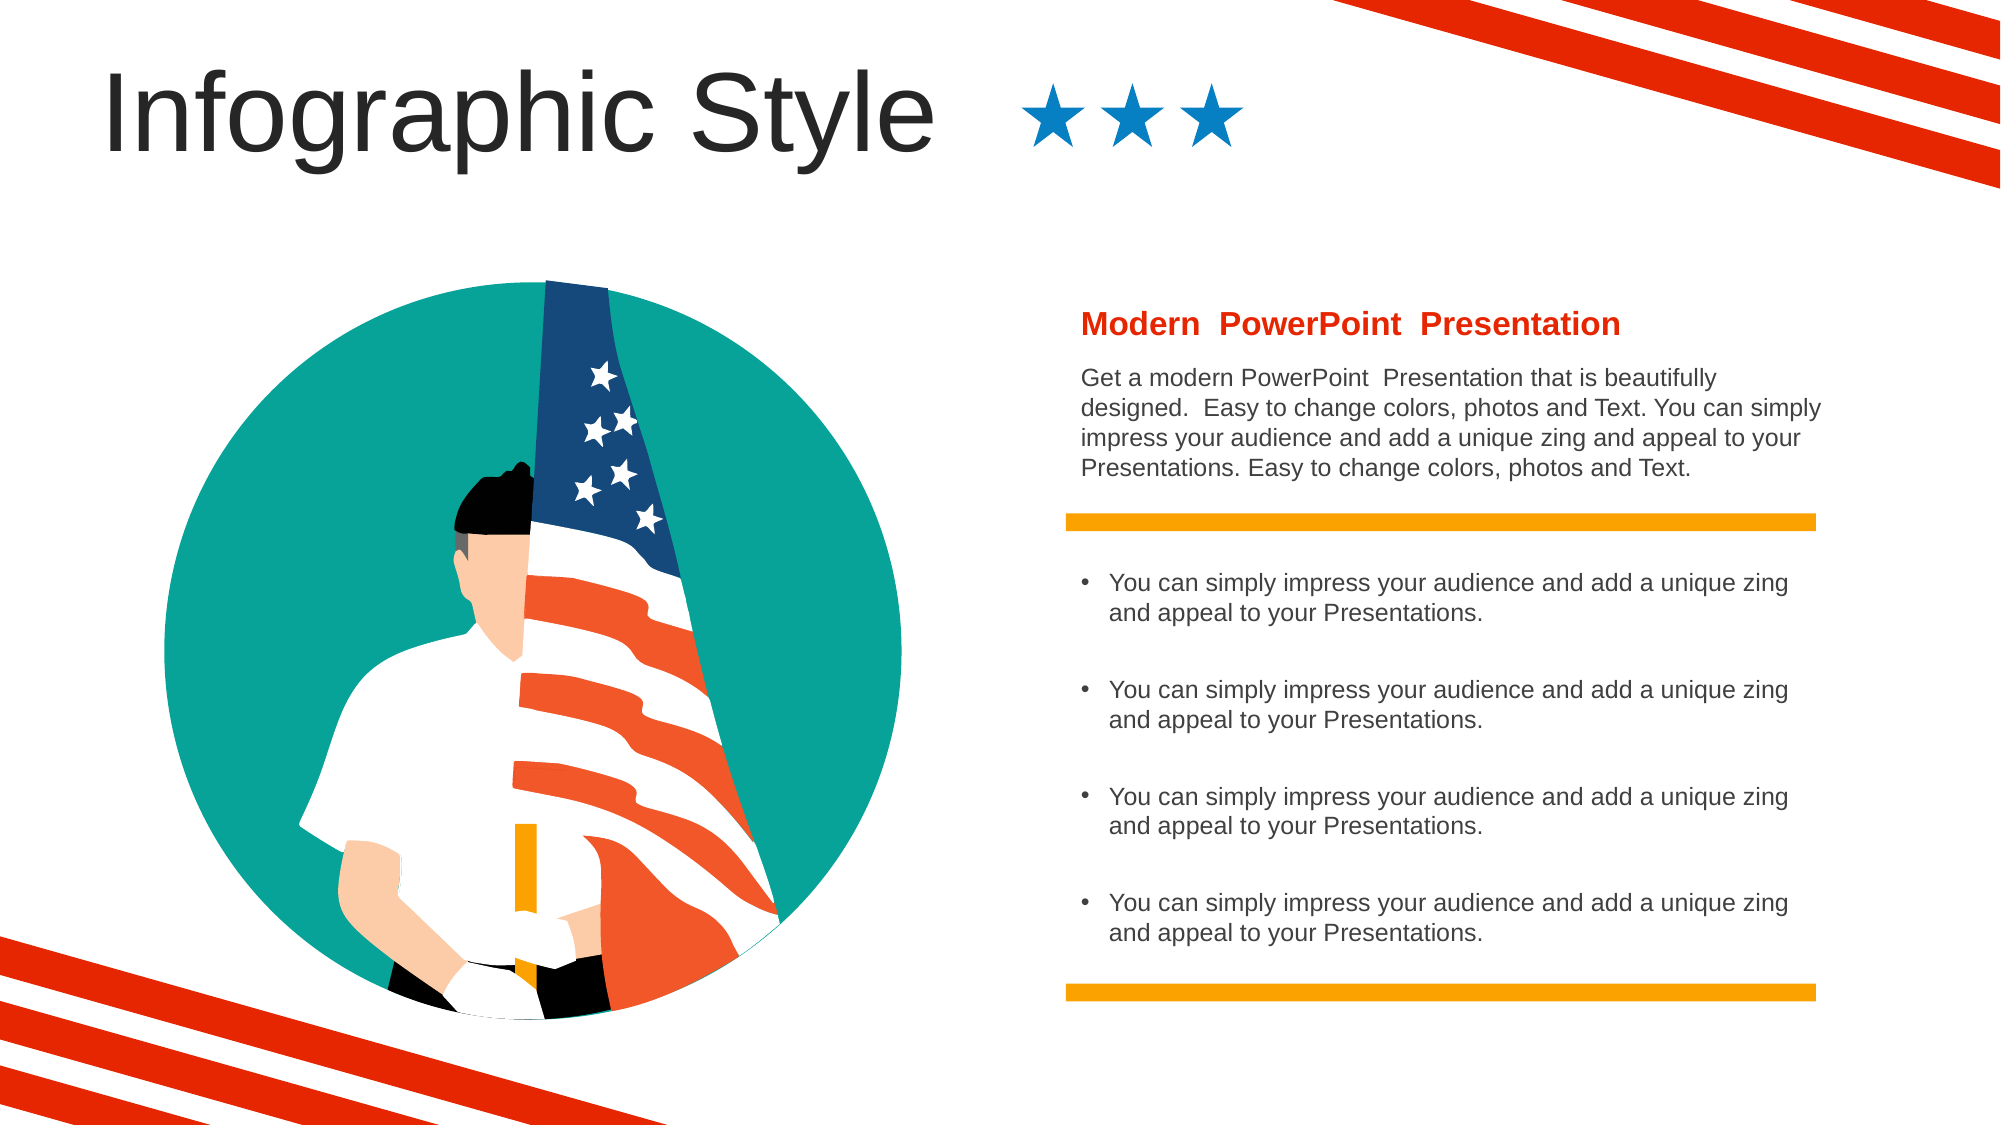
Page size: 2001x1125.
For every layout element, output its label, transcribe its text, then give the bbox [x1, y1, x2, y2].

text_box [1065, 512, 1817, 532]
text_box You can simply impress your audience and add a unique zing and appeal to your Presentations. [1066, 772, 1845, 848]
text_box You can simply impress your audience and add a unique zing and appeal to your Presentations. [1066, 559, 1845, 635]
list Infographic Style [86, 55, 1899, 175]
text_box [164, 280, 902, 1020]
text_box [1021, 83, 1244, 148]
text_box [1065, 983, 1817, 1002]
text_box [1065, 294, 1845, 491]
text_box You can simply impress your audience and add a unique zing and appeal to your Presentations. [1066, 666, 1845, 741]
text_box You can simply impress your audience and add a unique zing and appeal to your Presentations. [1066, 879, 1845, 955]
